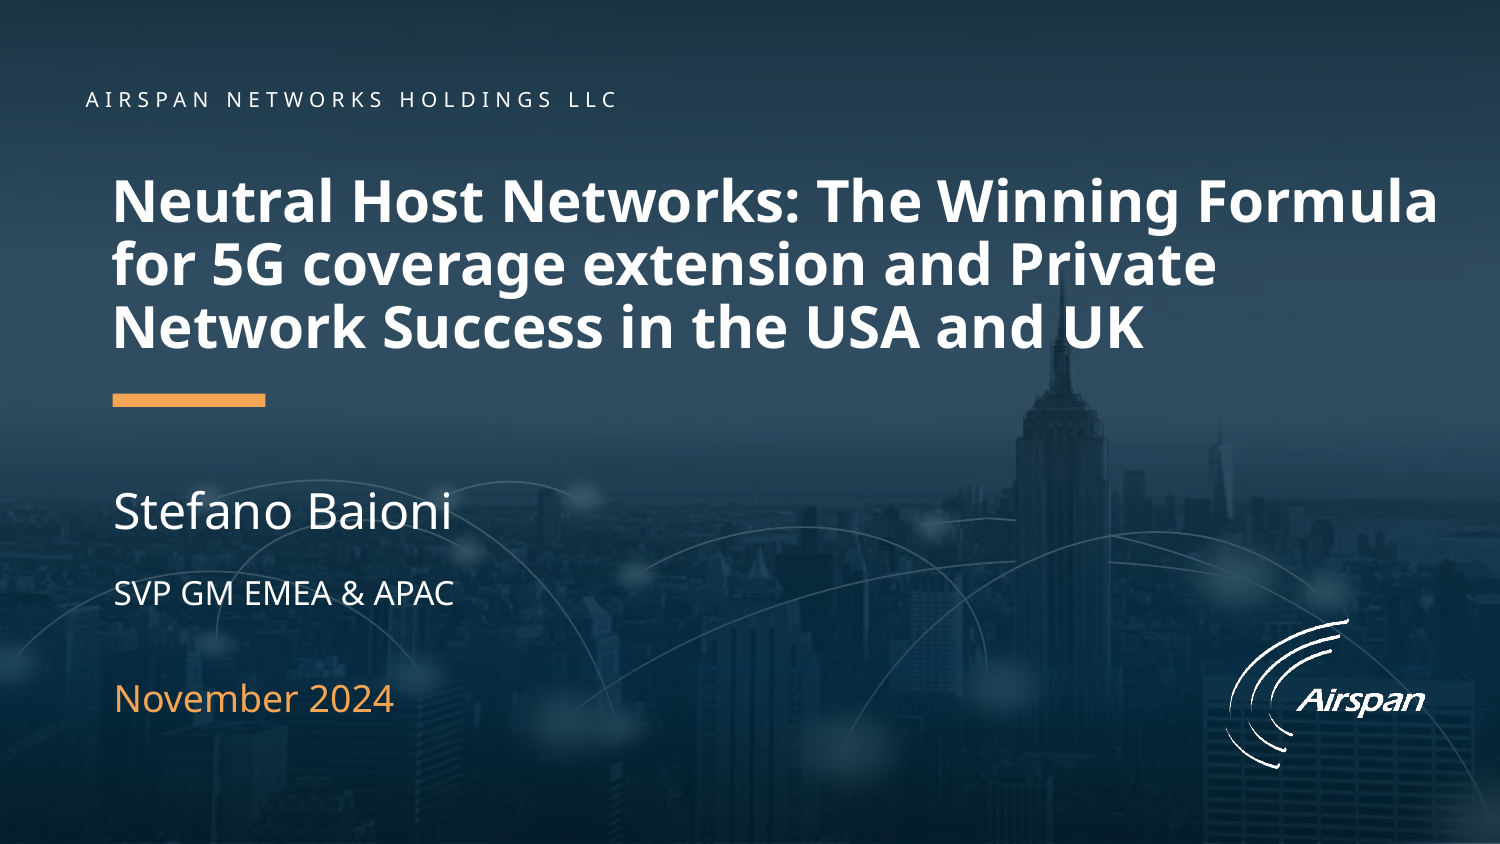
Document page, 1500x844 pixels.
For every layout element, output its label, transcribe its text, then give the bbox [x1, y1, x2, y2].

list Stefano Baioni [98, 478, 598, 566]
title Neutral Host Networks: The Winning Formula for 5G coverage extension and Private Network Success in the USA and UK [96, 188, 1464, 369]
list SVP GM EMEA & APAC [98, 569, 560, 638]
picture [0, 0, 1500, 844]
list November 2024 [98, 673, 759, 744]
